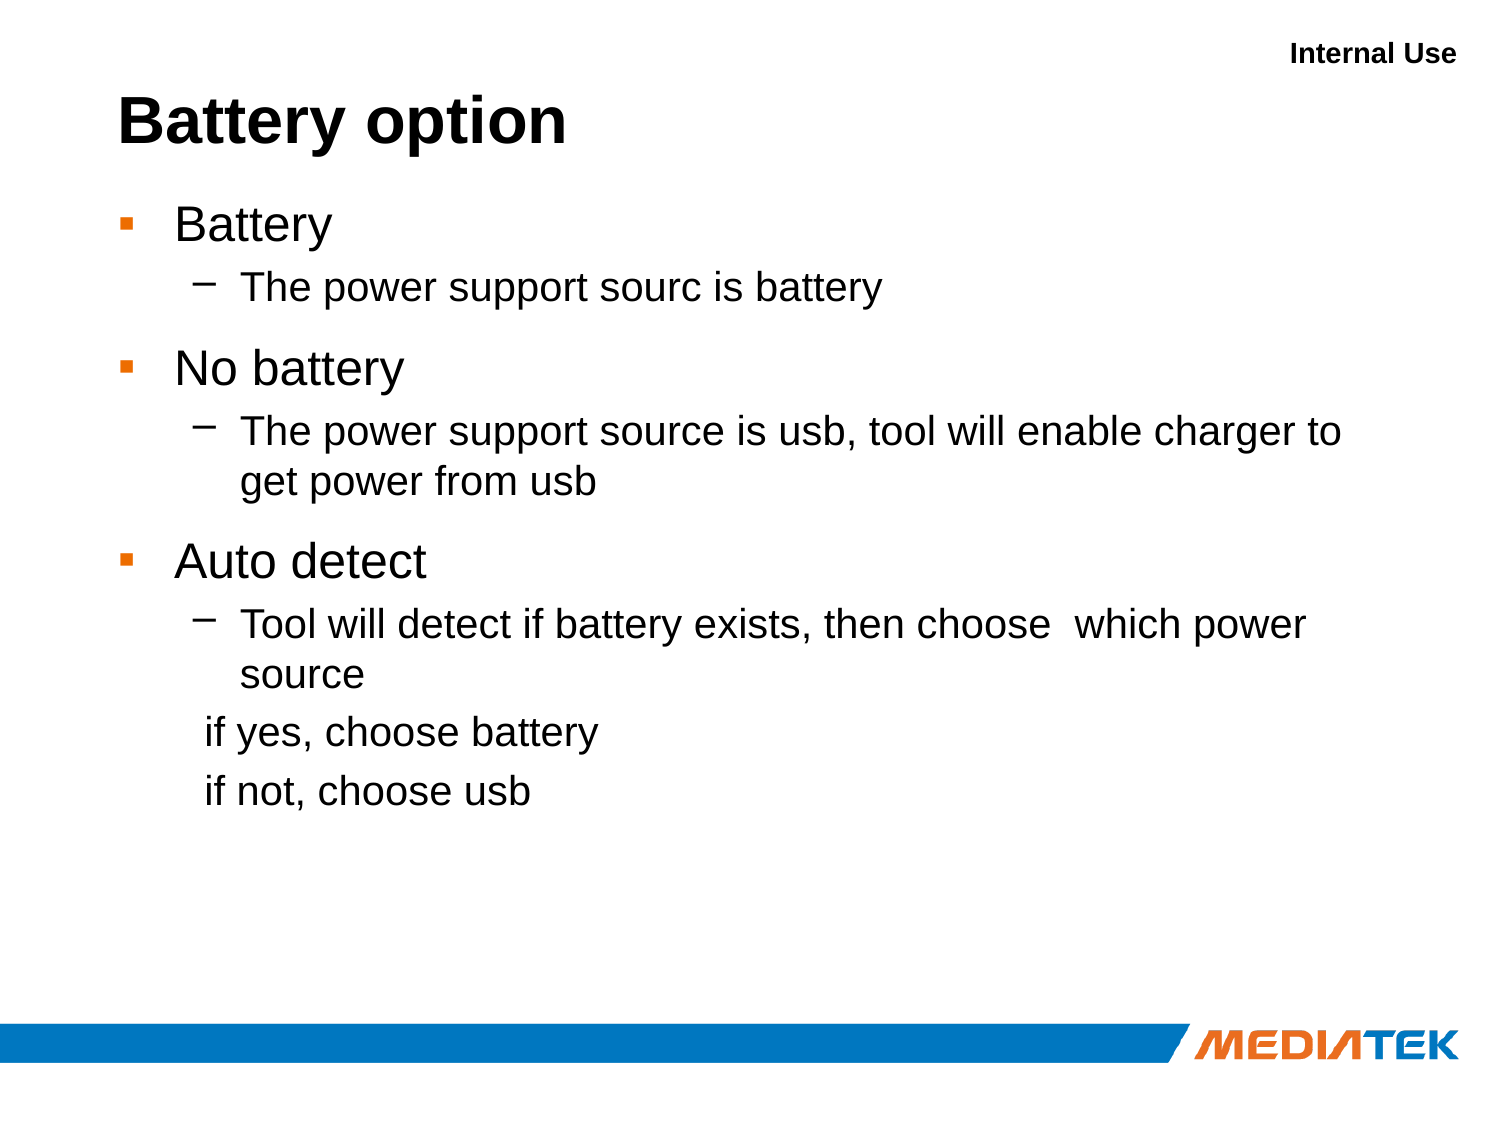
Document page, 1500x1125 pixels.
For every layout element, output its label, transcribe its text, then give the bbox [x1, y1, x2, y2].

title Battery option [101, 62, 1425, 172]
picture [0, 1023, 1459, 1063]
list Battery The power support sourc is battery No battery The power support source is usb, tool will enable charger to get power from usb Auto detect Tool will detect if battery exists, then choose which power source if yes, choose battery if not, choose usb [102, 184, 1425, 998]
